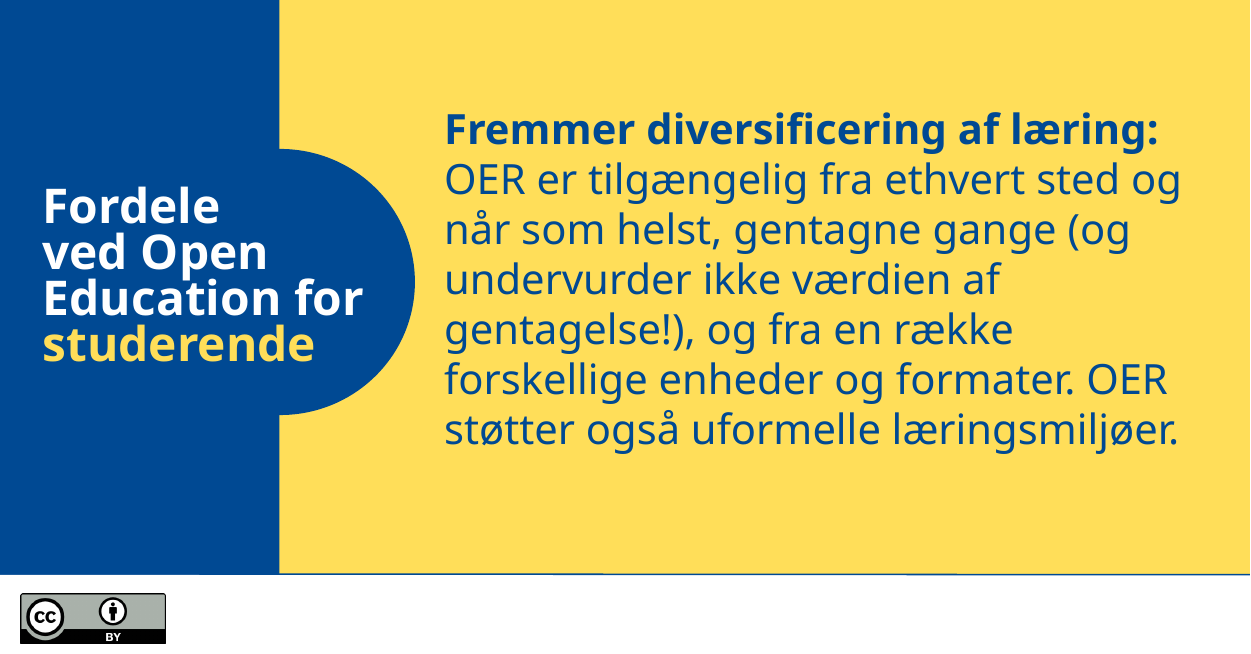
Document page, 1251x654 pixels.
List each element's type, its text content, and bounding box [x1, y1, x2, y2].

text_box Fremmer diversificering af læring: OER er tilgængelig fra ethvert sted og når som helst, gentagne gange (og undervurder ikke værdien af gentagelse!), og fra en række forskellige enheder og formater. OER støtter også uformelle læringsmiljøer. [429, 87, 1236, 469]
text_box [196, 386, 365, 416]
text_box [0, 582, 1250, 654]
text_box Fordele ved Open Education for studerende [27, 171, 415, 386]
picture [20, 592, 166, 645]
text_box [206, 148, 355, 171]
text_box [0, 0, 280, 573]
